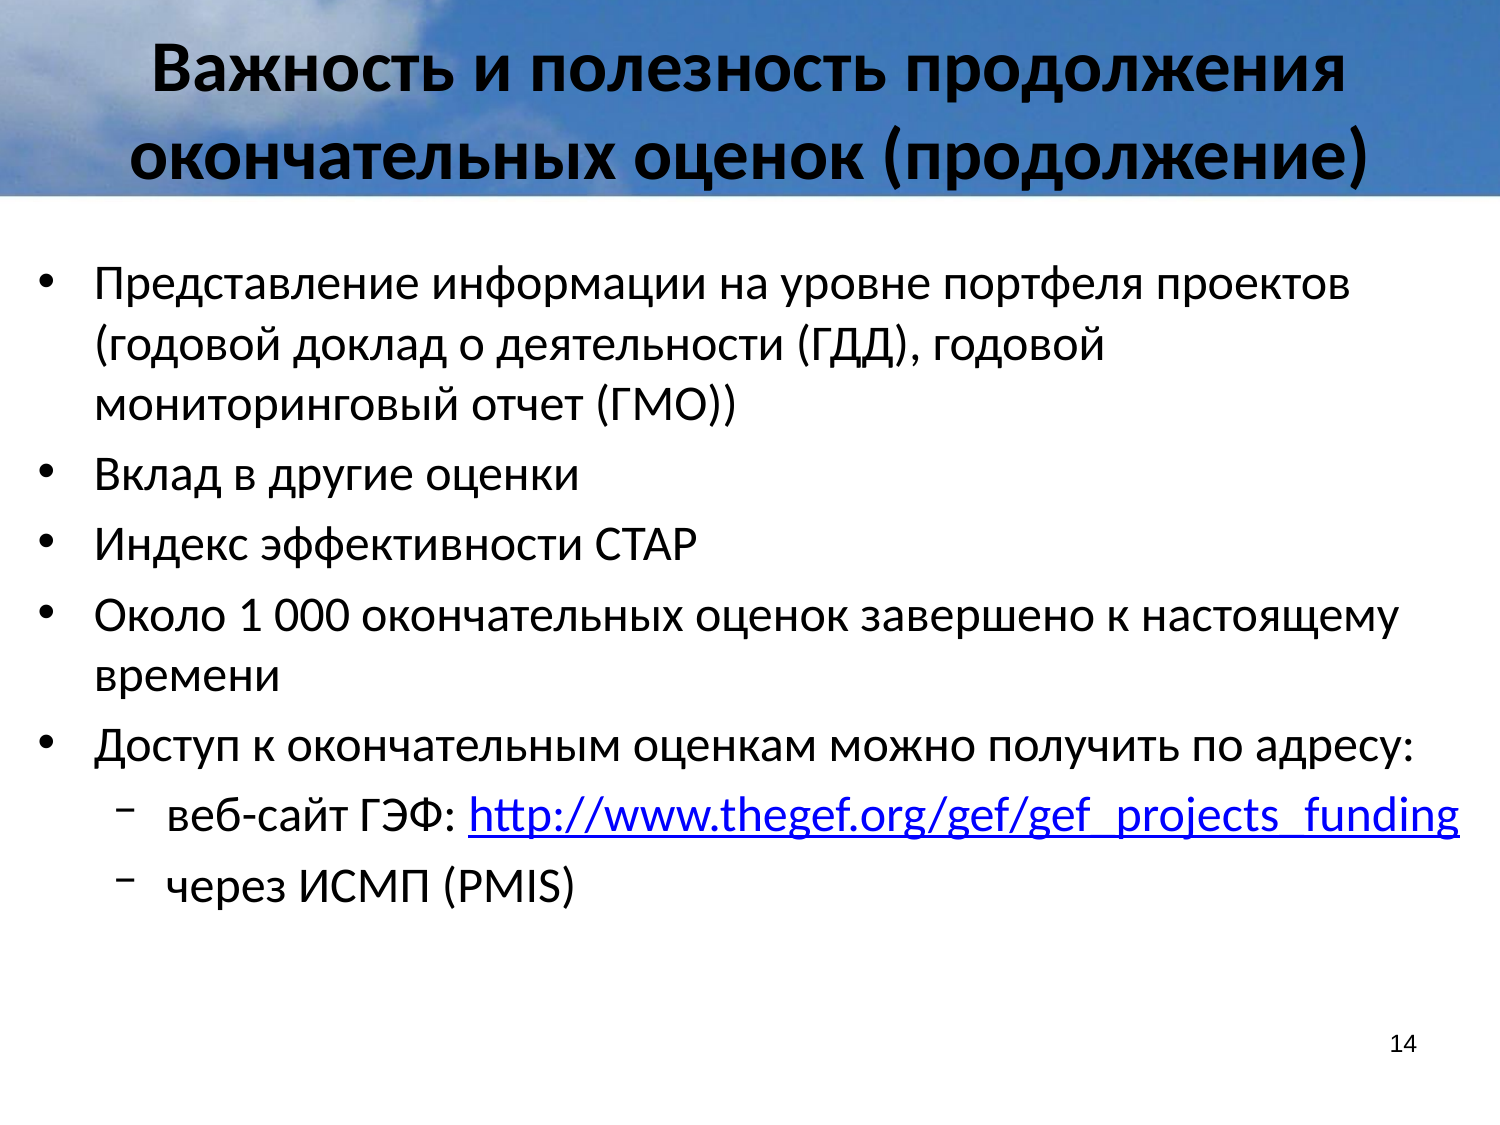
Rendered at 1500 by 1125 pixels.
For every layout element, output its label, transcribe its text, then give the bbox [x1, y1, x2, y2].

title Важность и полезность продолжения окончательных оценок (продолжение) [36, 11, 1463, 201]
slide_number 14 [1074, 709, 1425, 1125]
picture [0, 0, 1500, 878]
list Представление информации на уровне портфеля проектов (годовой доклад о деятельности (ГДД), годовой мониторинговый отчет (ГМО)) Вклад в другие оценки Индекс эффективности СТАР Около 1 000 окончательных оценок завершено к настоящему времени Доступ к окончательным оценкам можно получить по адресу: веб-сайт ГЭФ: http://www.thegef.org/gef/gef_projects_funding через ИСМП (PMIS) [36, 249, 1463, 1051]
